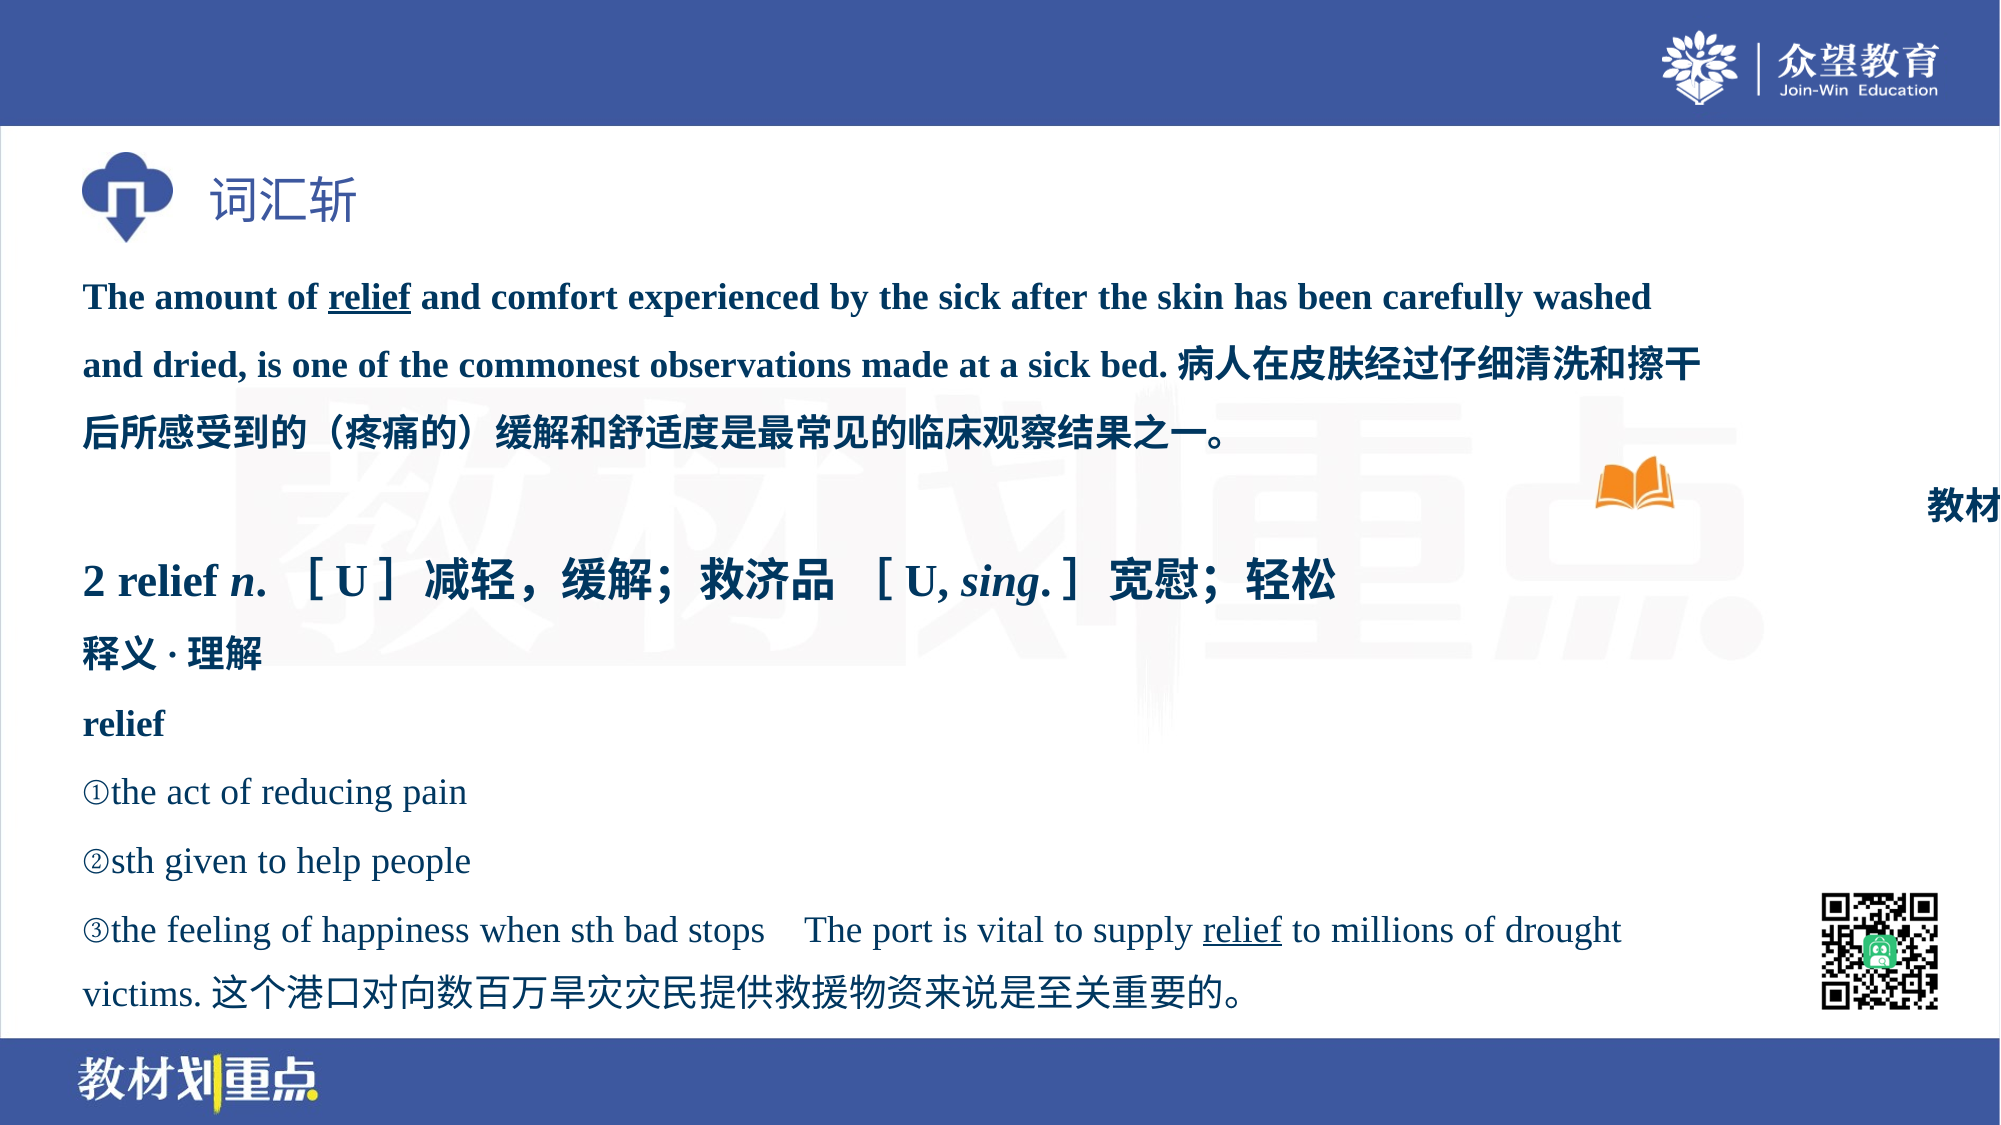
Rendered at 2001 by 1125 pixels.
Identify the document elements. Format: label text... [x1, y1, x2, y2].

text_box 释义·理解 relief ①the act of reducing pain ②sth given to help people ③the feeling of happiness when sth bad stops The port is vital to supply relief to millions of drought victims.这个港口对向数百万旱灾灾民提供救援物资来说是至关重要的。 [82, 605, 1817, 1008]
text_box 2 relief n.［U］减轻，缓解；救济品 ［U, sing.］宽慰；轻松 [82, 524, 1817, 605]
picture [0, 0, 2000, 1125]
text_box The amount of relief and comfort experienced by the sick after the skin has been carefully washed and dried, is one of the commonest observations made at a sick bed.病人在皮肤经过仔细清洗和擦干 后所感受到的（疼痛的）缓解和舒适度是最常见的临床观察结果之一。 教材P17 [82, 248, 1817, 519]
